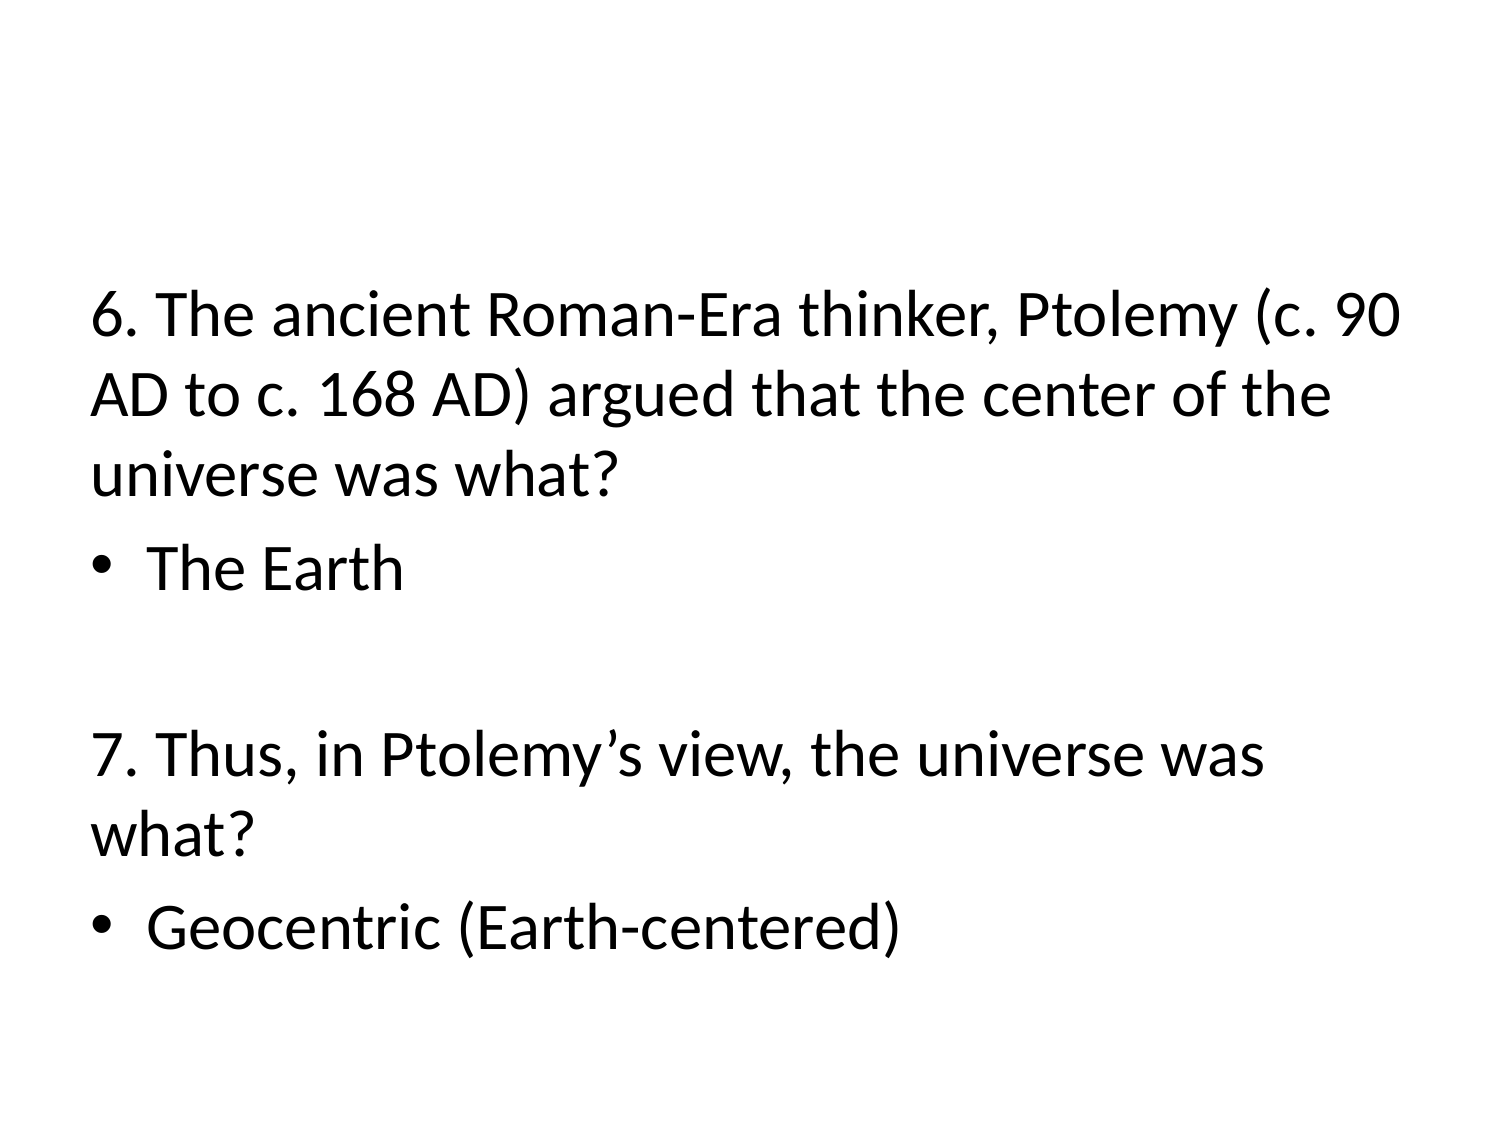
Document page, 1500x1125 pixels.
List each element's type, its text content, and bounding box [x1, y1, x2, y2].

list 6. The ancient Roman-Era thinker, Ptolemy (c. 90 AD to c. 168 AD) argued that the center of the universe was what? The Earth 7. Thus, in Ptolemy’s view, the universe was what? Geocentric (Earth-centered) [75, 262, 1425, 1005]
